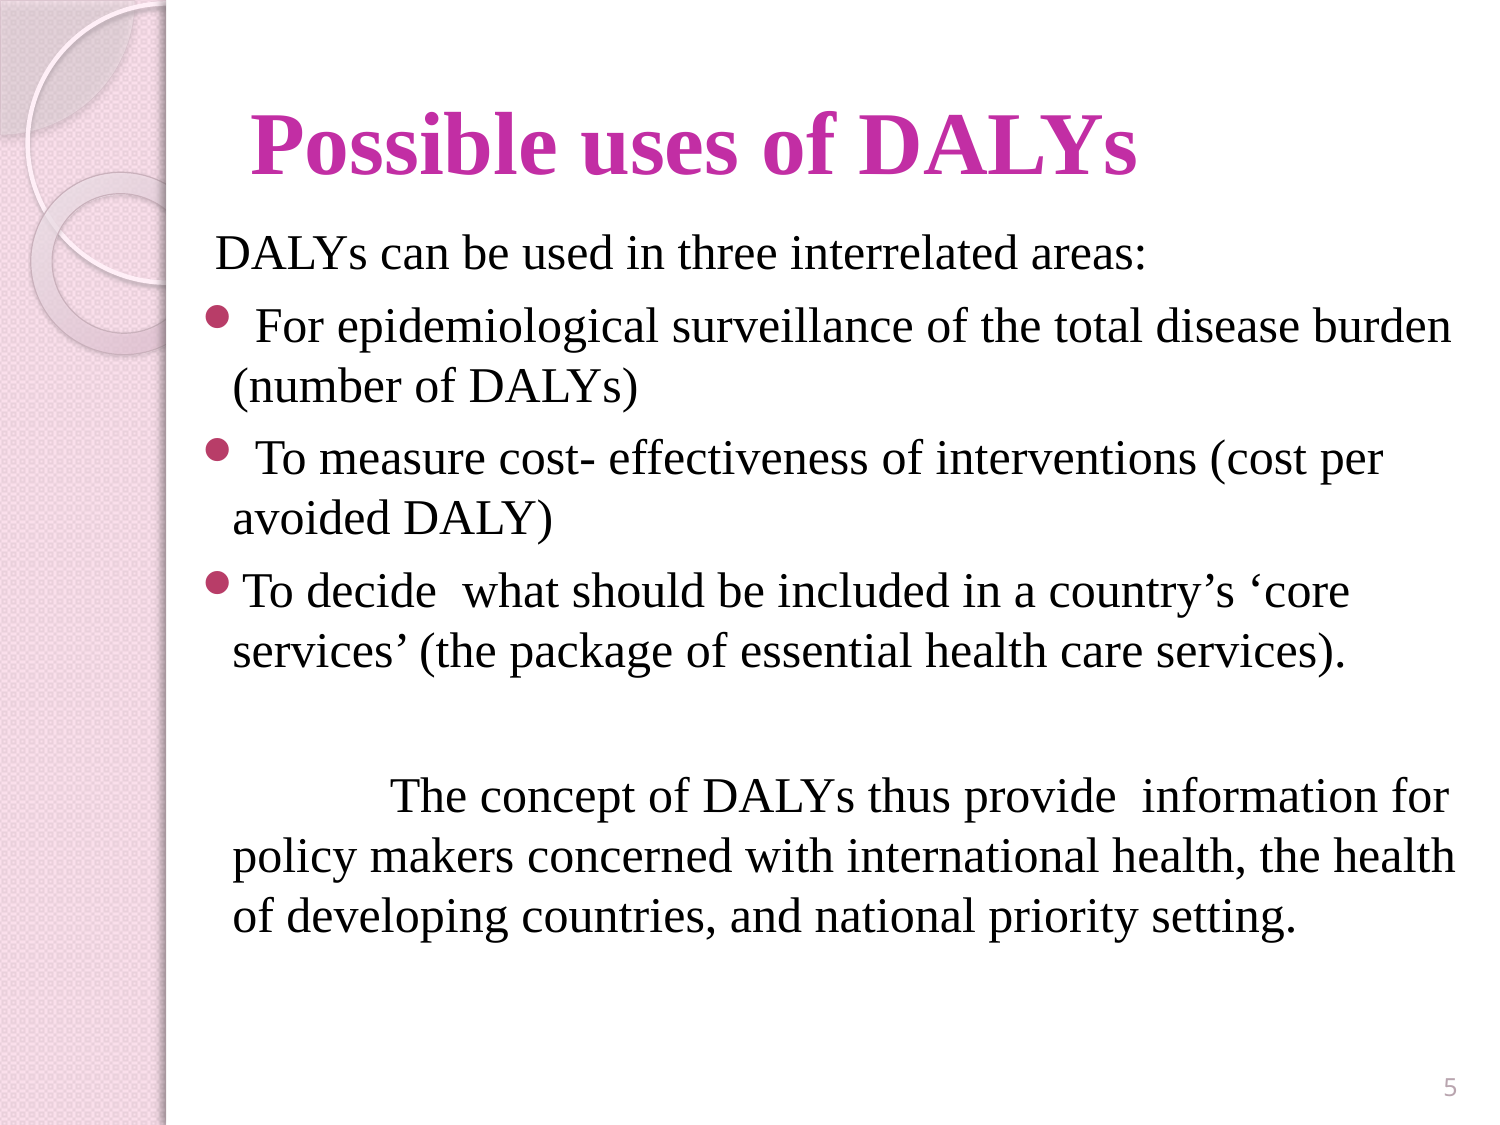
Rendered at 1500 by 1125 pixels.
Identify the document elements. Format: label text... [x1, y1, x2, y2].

list DALYs can be used in three interrelated areas: For epidemiological surveillance of the total disease burden (number of DALYs) To measure cost- effectiveness of interventions (cost per avoided DALY) To decide what should be included in a country’s ‘core services’ (the package of essential health care services). The concept of DALYs thus provide information for policy makers concerned with international health, the health of developing countries, and national priority setting. [187, 212, 1500, 1025]
title Possible uses of DALYs [235, 45, 1466, 212]
slide_number 5 [1413, 1034, 1488, 1113]
